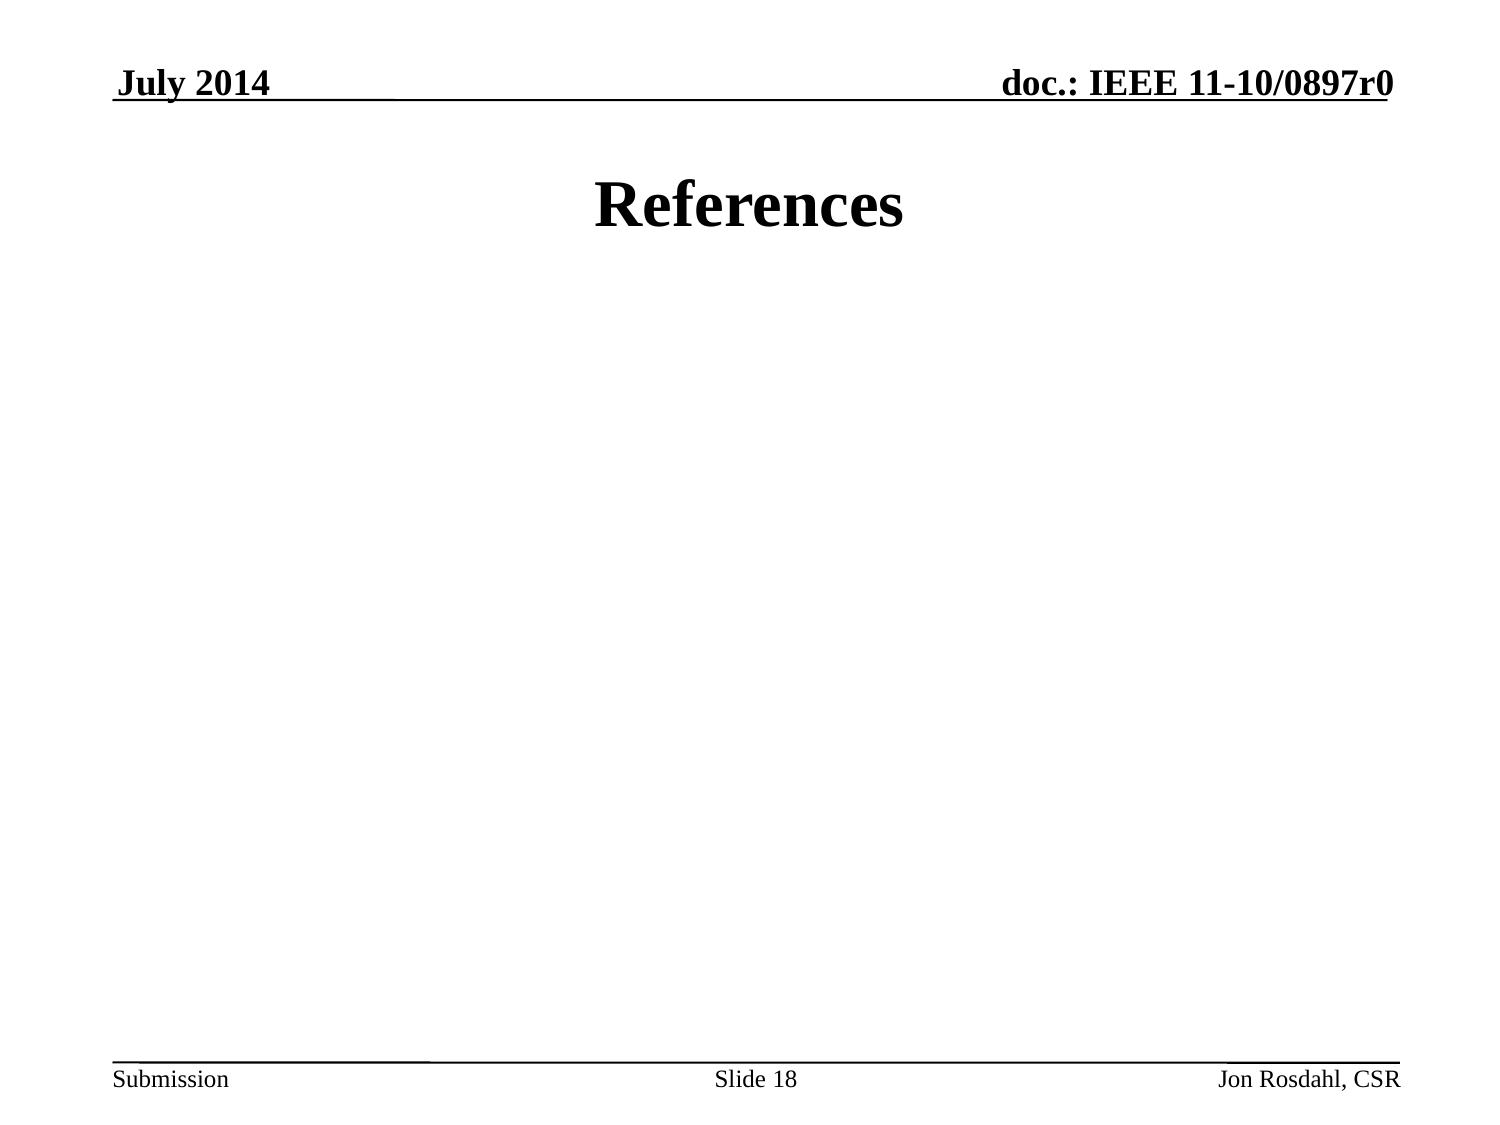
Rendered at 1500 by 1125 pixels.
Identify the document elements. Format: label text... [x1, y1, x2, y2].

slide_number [116, 58, 507, 104]
title References [112, 112, 1388, 288]
footer Jon Rosdahl, CSR [1019, 1061, 1402, 1093]
slide_number Slide 18 [712, 1061, 800, 1123]
